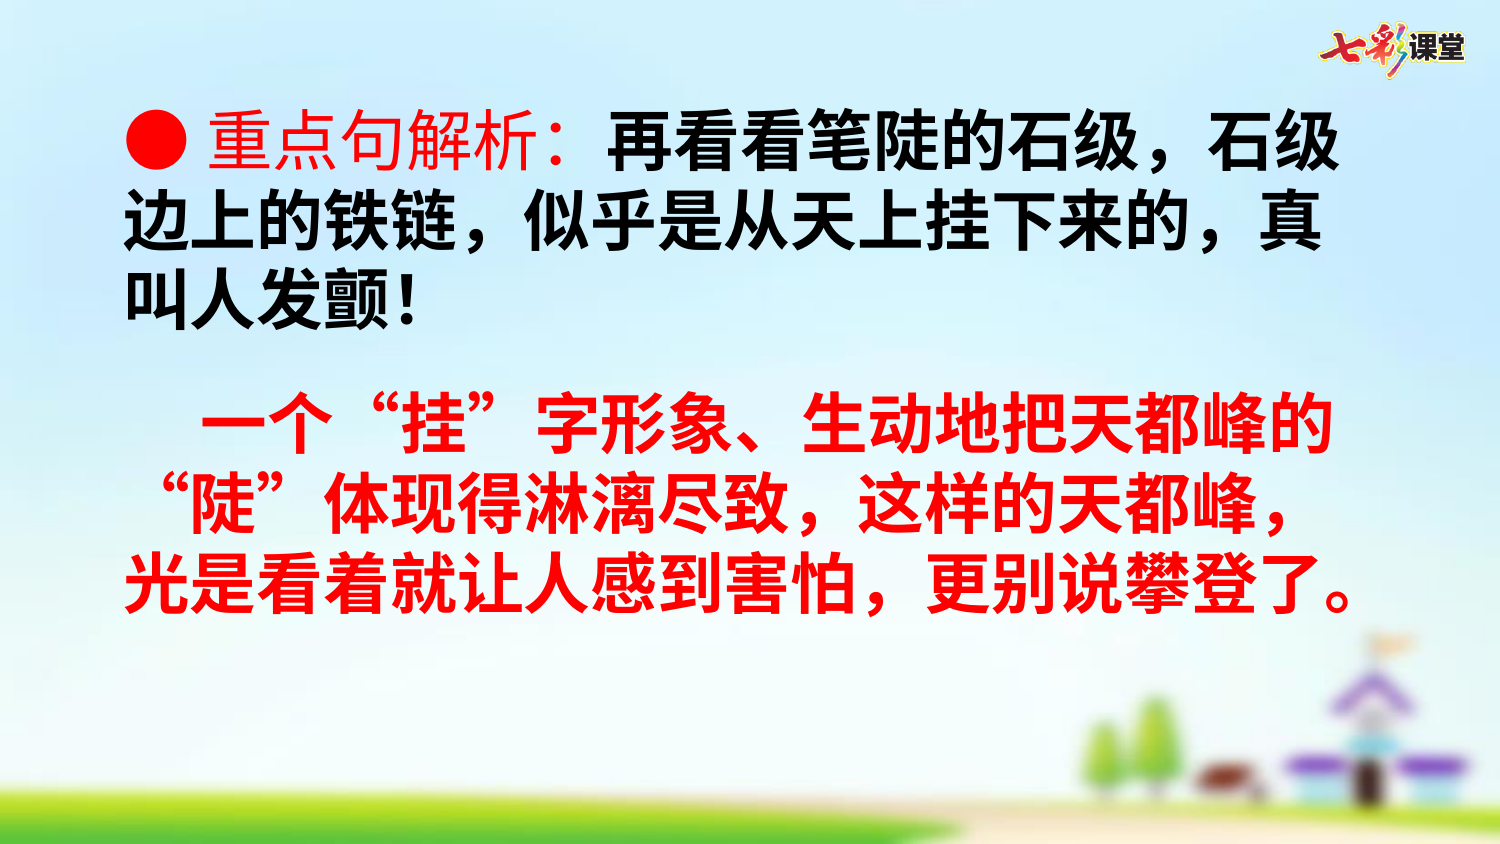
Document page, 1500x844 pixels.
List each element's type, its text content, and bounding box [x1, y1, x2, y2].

text_box ●重点句解析：再看看笔陡的石级，石级边上的铁链，似乎是从天上挂下来的，真叫人发颤！ [108, 91, 1402, 346]
text_box 一个“挂”字形象、生动地把天都峰的“陡”体现得淋漓尽致，这样的天都峰，光是看着就让人感到害怕，更别说攀登了。 [108, 374, 1402, 630]
picture [0, 0, 1500, 844]
